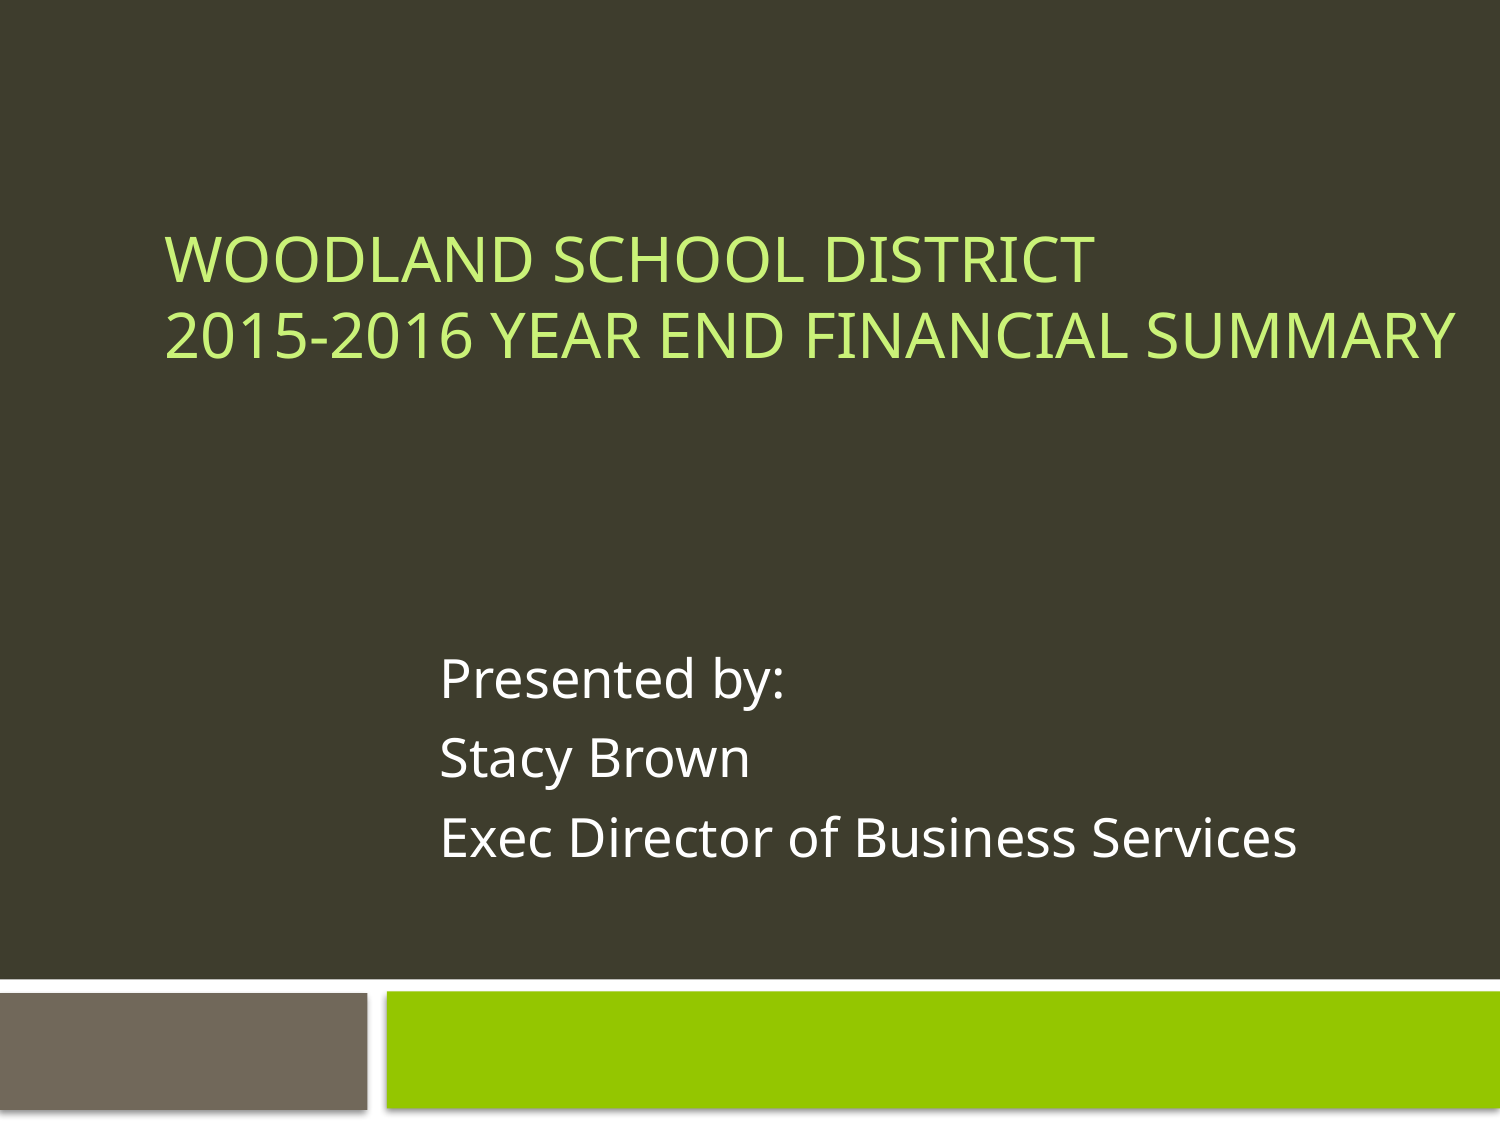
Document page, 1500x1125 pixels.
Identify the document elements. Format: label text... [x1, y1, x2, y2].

title WOODLAND School District 2015-2016 Year End Financial Summary [150, 137, 1500, 379]
subtitle Presented by: Stacy Brown Exec Director of Business Services [425, 612, 1475, 900]
